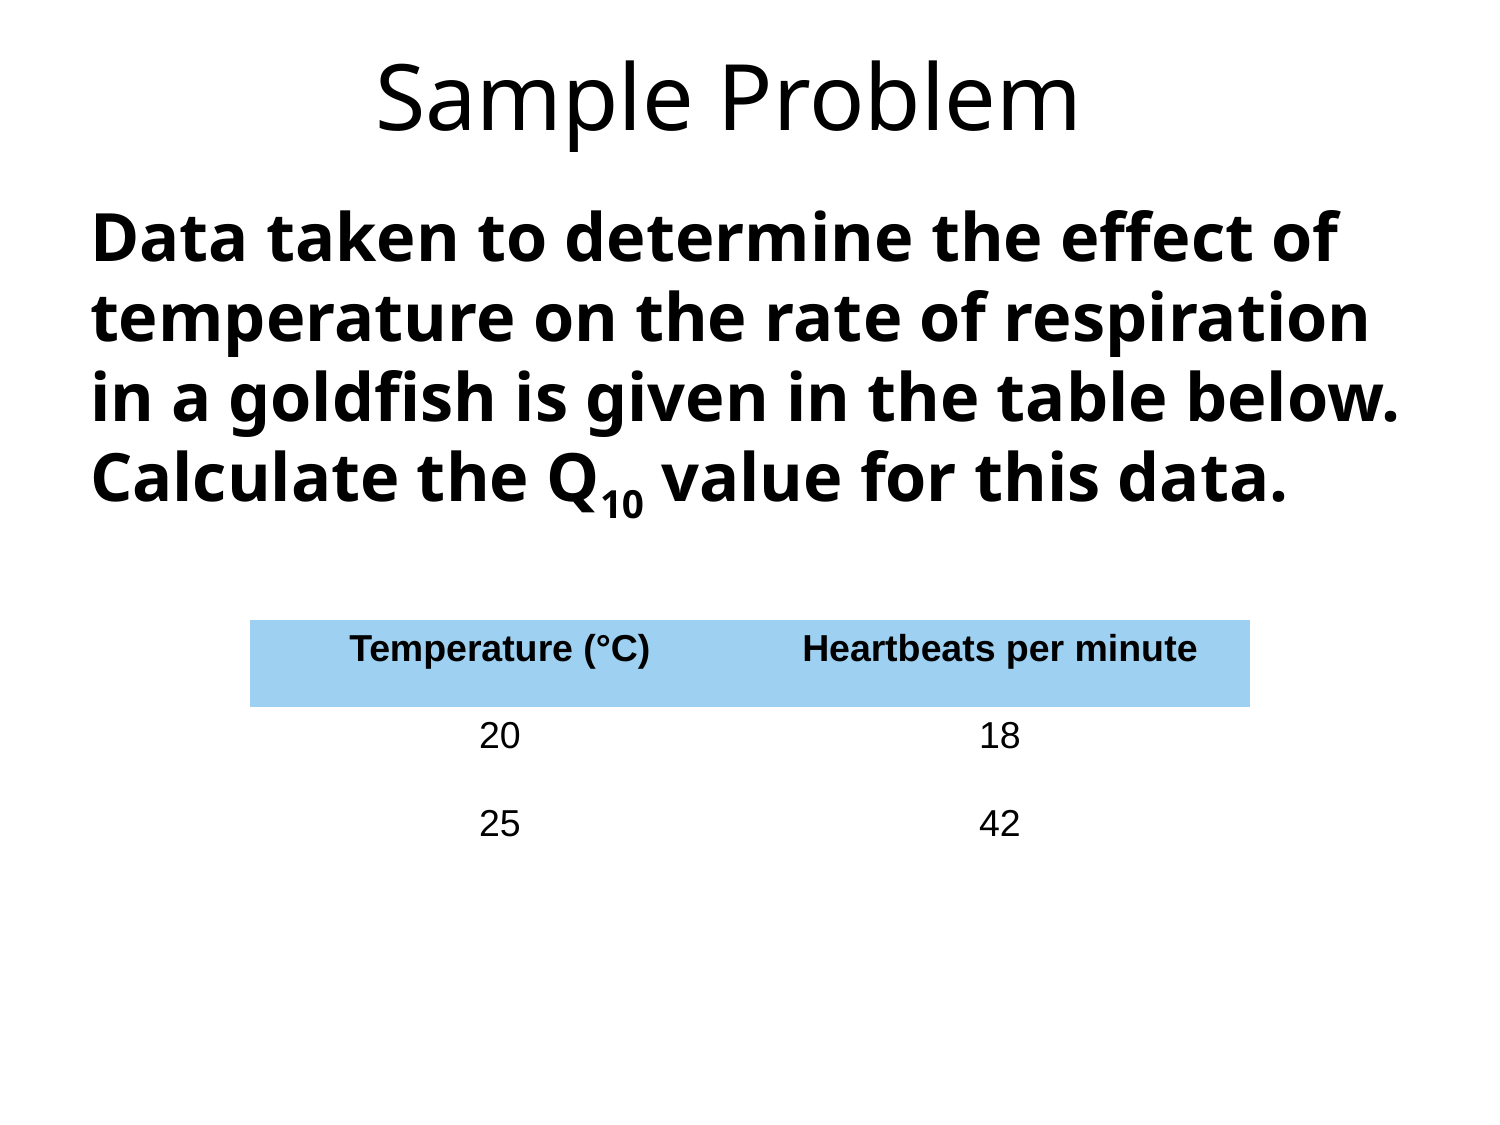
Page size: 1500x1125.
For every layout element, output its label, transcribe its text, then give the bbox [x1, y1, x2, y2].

table_header Temperature (°C) [250, 620, 750, 707]
list Data taken to determine the effect of temperature on the rate of respiration in a goldfish is given in the table below. Calculate the Q10 value for this data. [75, 187, 1425, 1125]
table_cell 25 [250, 795, 750, 883]
table_cell 18 [750, 707, 1250, 795]
table_cell 42 [750, 795, 1250, 883]
title Sample Problem [75, 0, 1425, 187]
table_cell 20 [250, 707, 750, 795]
table_header Heartbeats per minute [750, 620, 1250, 707]
